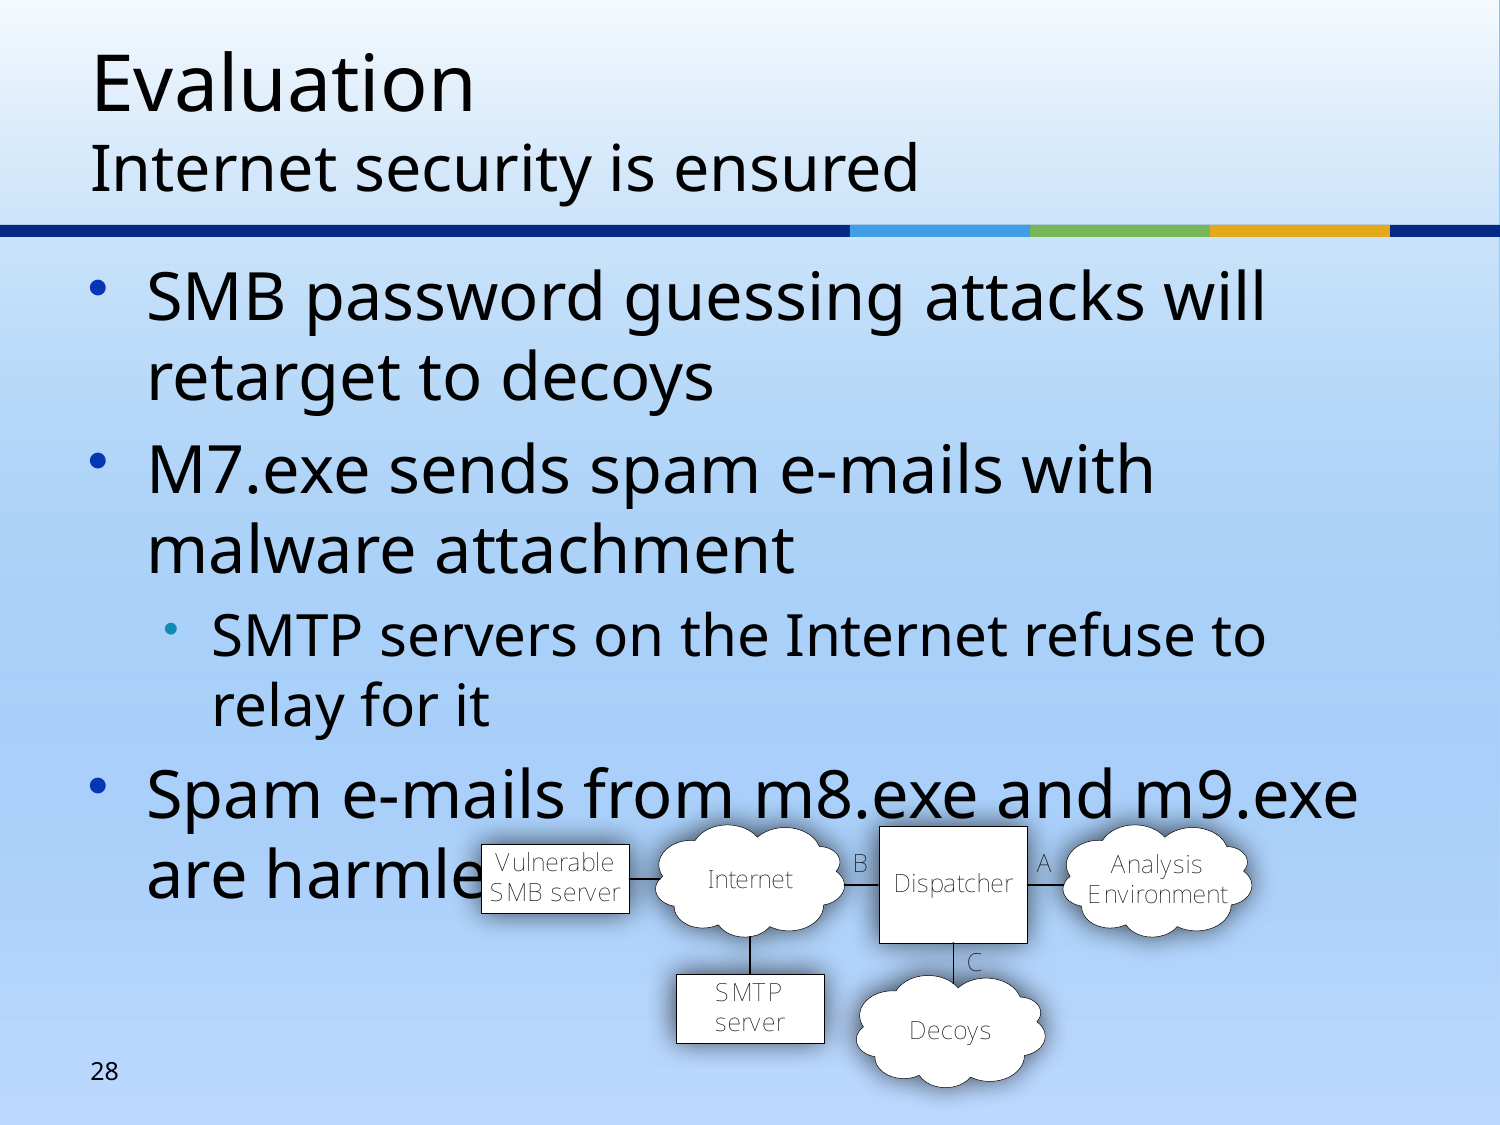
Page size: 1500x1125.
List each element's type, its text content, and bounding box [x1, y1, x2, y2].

title Evaluation Internet security is ensured [75, 24, 1425, 213]
slide_number 28 [75, 1042, 426, 1103]
picture [477, 821, 1256, 1091]
list SMB password guessing attacks will retarget to decoys M7.exe sends spam e-mails with malware attachment SMTP servers on the Internet refuse to relay for it Spam e-mails from m8.exe and m9.exe are harmless [75, 246, 1425, 1005]
